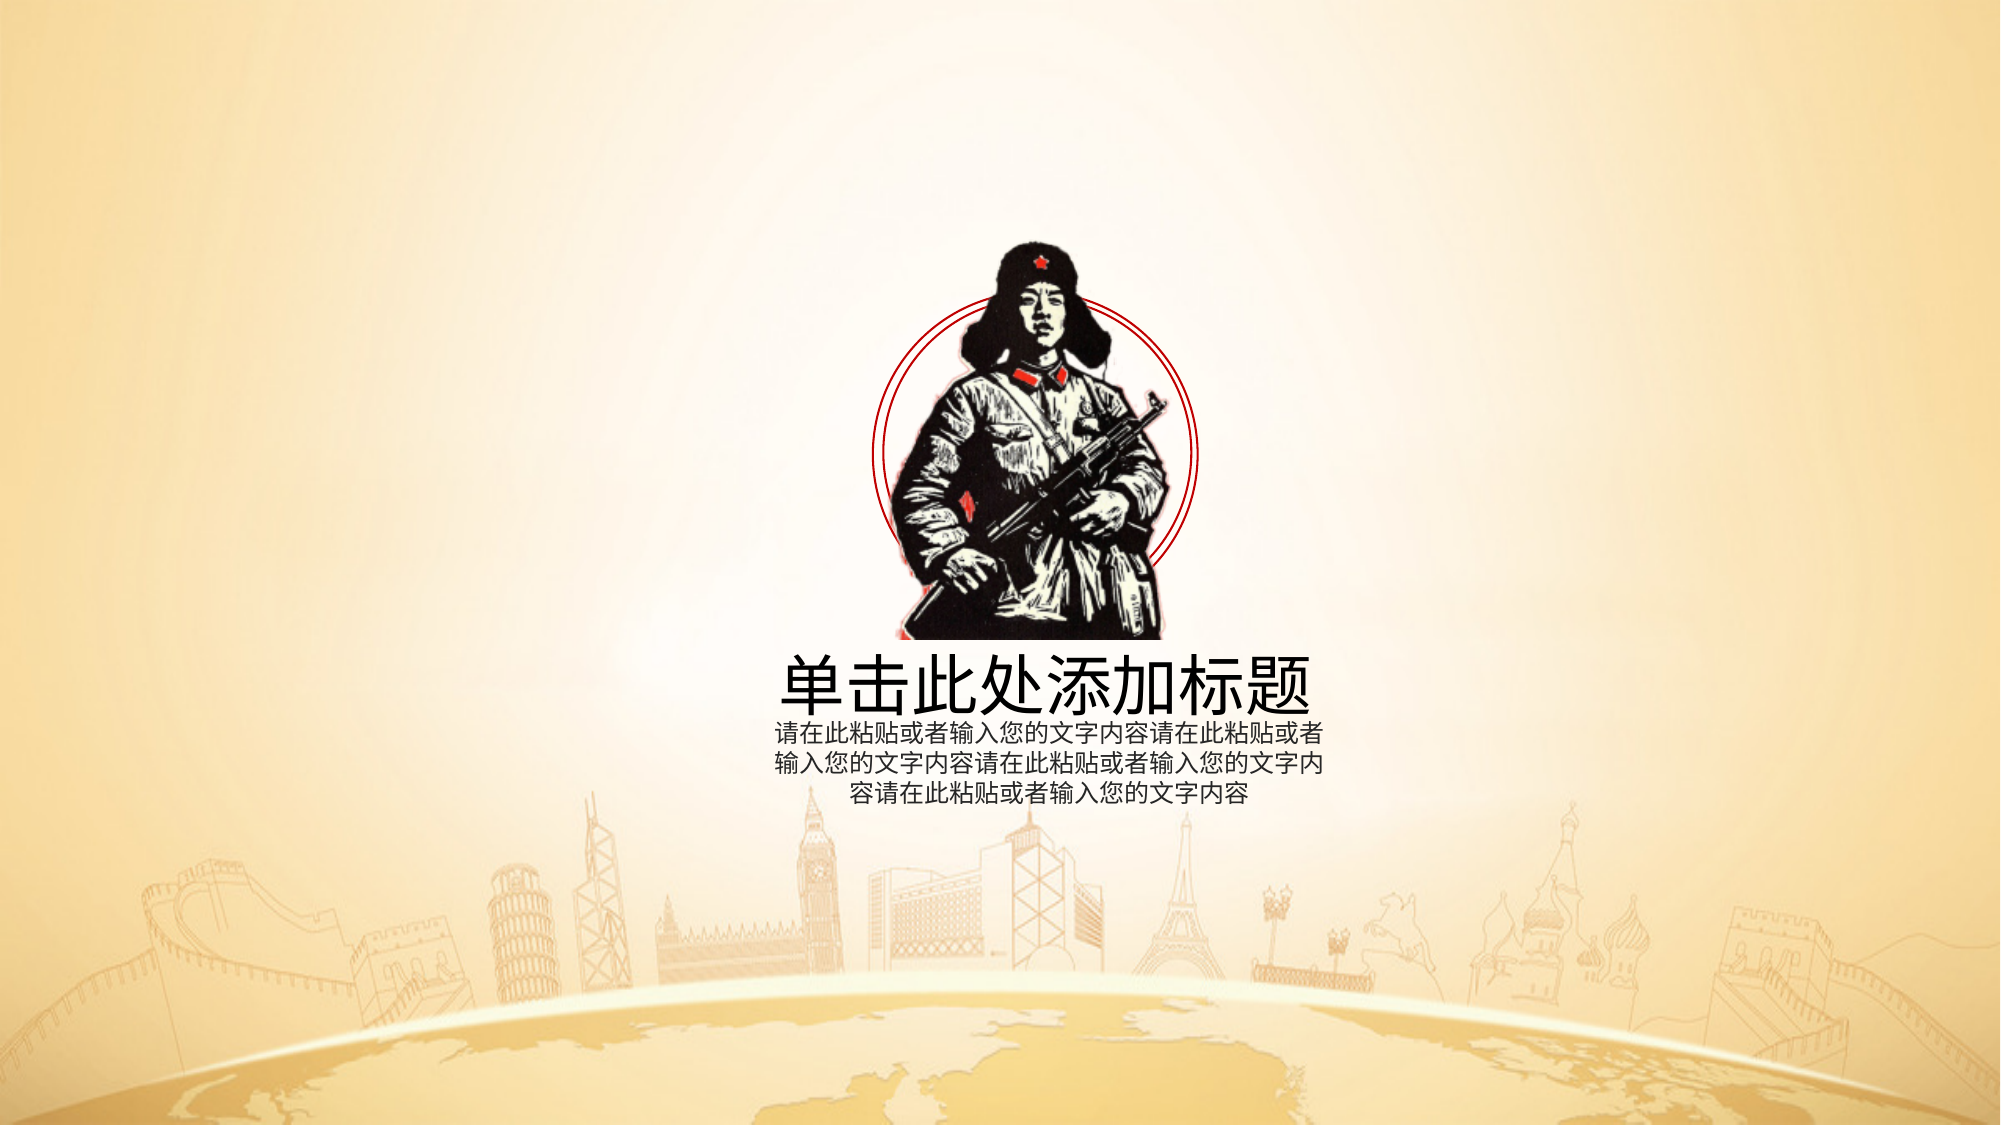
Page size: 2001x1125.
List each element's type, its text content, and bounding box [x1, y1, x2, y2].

picture [0, 0, 2001, 1125]
text_box 单击此处添加标题 [690, 644, 1400, 724]
text_box 请在此粘贴或者输入您的文字内容请在此粘贴或者输入您的文字内容请在此粘贴或者输入您的文字内容请在此粘贴或者输入您的文字内容 [749, 707, 1351, 856]
